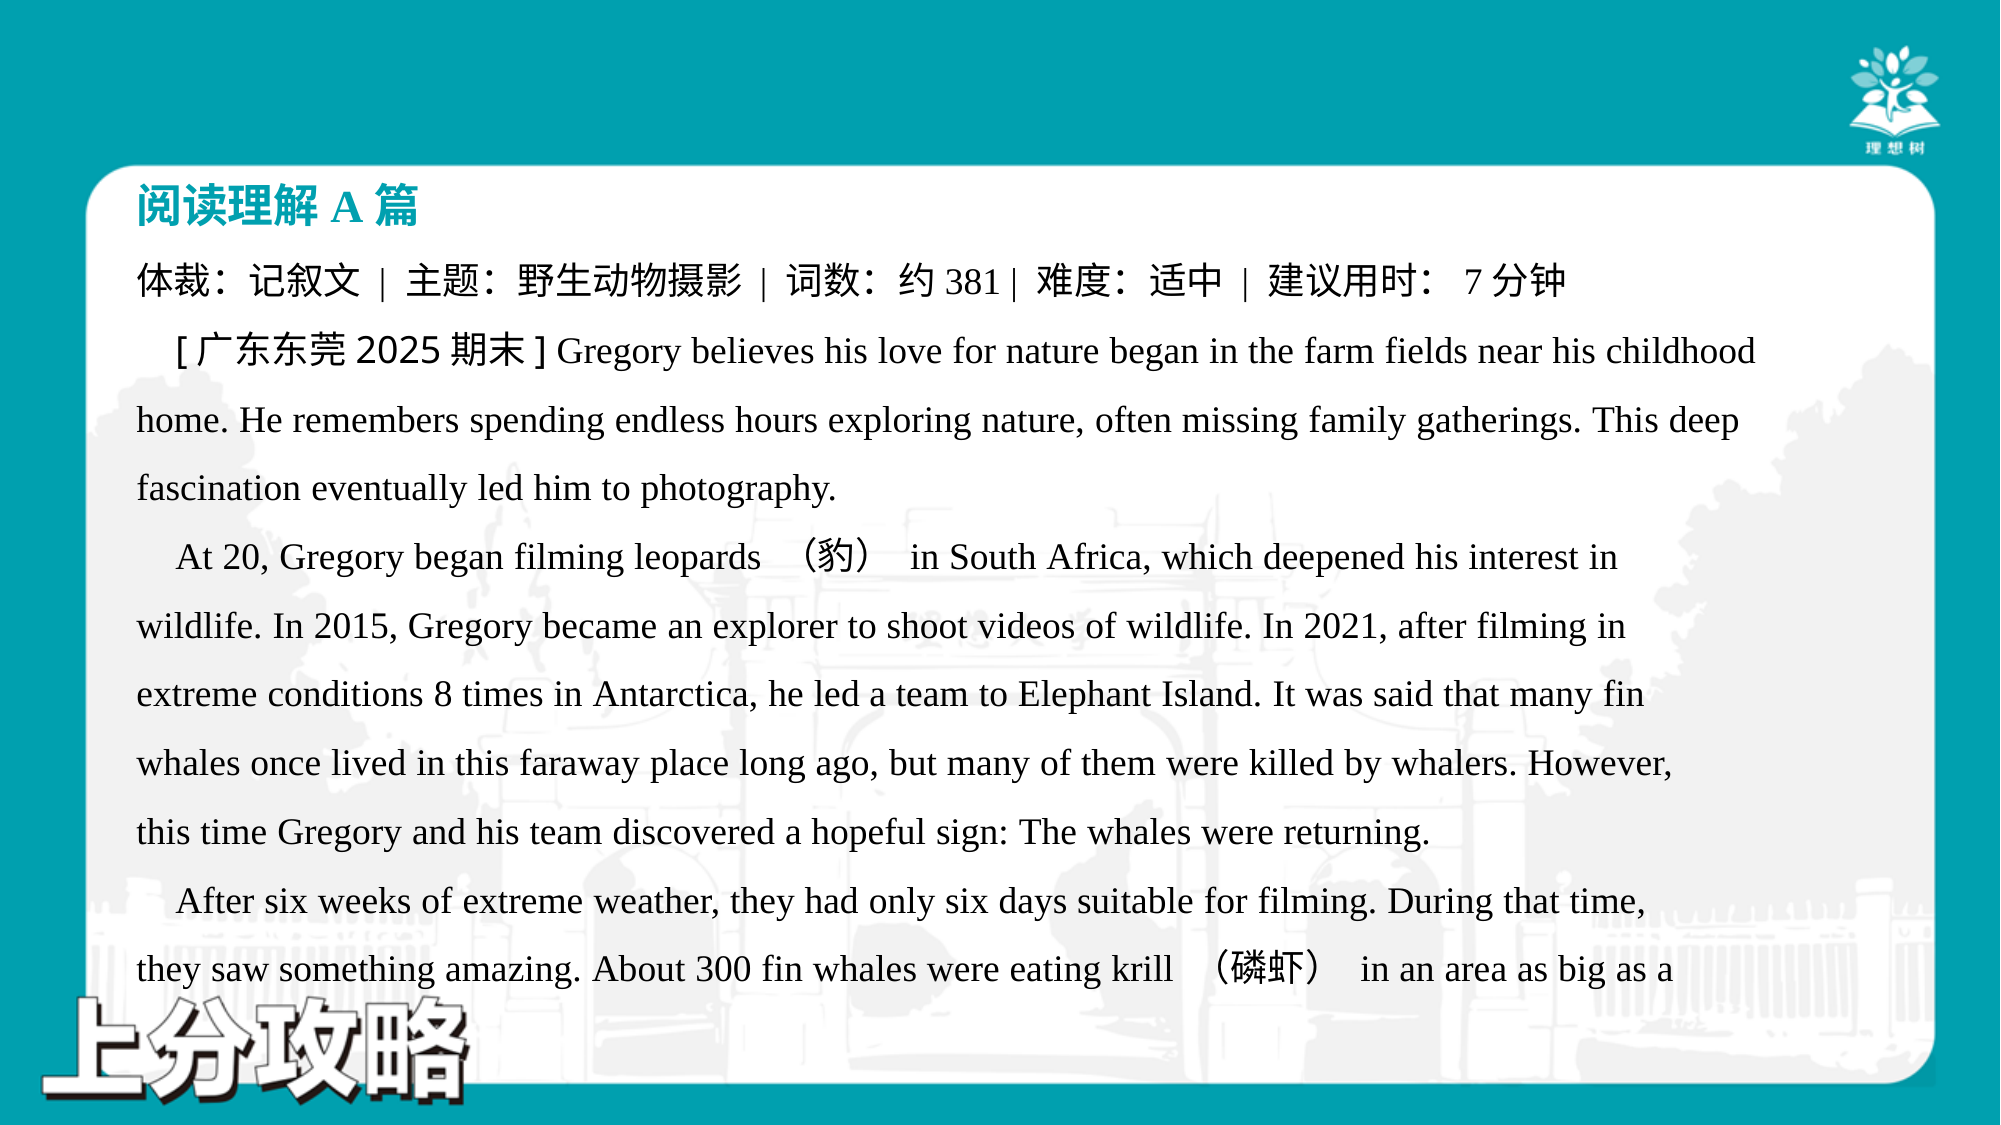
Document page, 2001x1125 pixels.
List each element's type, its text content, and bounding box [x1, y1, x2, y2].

text_box 阅读理解A篇 [136, 176, 1865, 232]
text_box 体裁：记叙文 | 主题：野生动物摄影 | 词数：约381 | 难度：适中 | 建议用时：7分钟 [广东东莞2025期末] Gregory believes his love for nature began in the farm fields near his childhood home. He remembers spending endless hours exploring nature, often missing family gatherings. This deep fascination eventually led him to photography. At 20, Gregory began filming leopards （豹） in South Africa, which deepened his interest in wildlife. In 2015, Gregory became an explorer to shoot videos of wildlife. In 2021, after filming in extreme conditions 8 times in Antarctica, he led a team to Elephant Island. It was said that many fin whales once lived in this faraway place long ago, but many of them were killed by whalers. However, this time Gregory and his team discovered a hopeful sign: The whales were returning. After six weeks of extreme weather, they had only six days suitable for filming. During that time, they saw something amazing. About 300 fin whales were eating krill （磷虾） in an area as big as a [136, 233, 1865, 990]
picture [0, 0, 2000, 1125]
